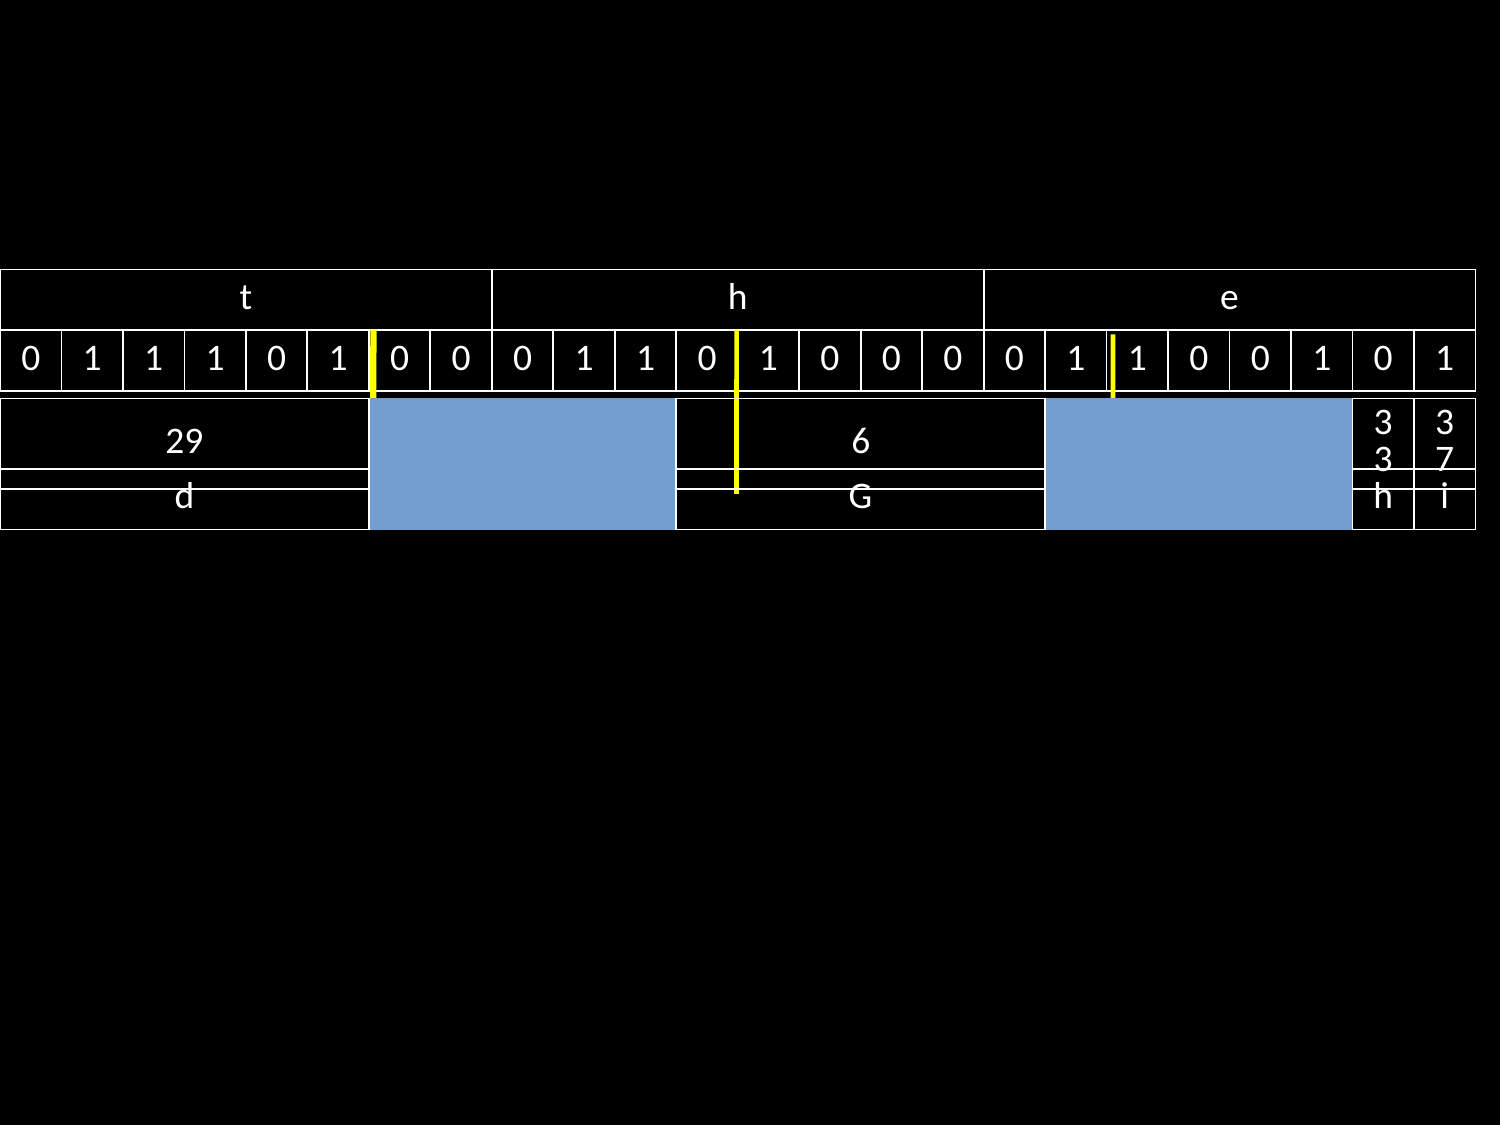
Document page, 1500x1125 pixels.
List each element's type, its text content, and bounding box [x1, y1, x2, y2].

table_cell 1 [739, 331, 798, 390]
table_header e [985, 270, 1475, 329]
table_cell 1 [124, 331, 184, 390]
table_cell 0 [431, 331, 491, 390]
table_cell 1 [185, 331, 245, 390]
table_header 33 [1353, 399, 1413, 468]
table_header h [493, 270, 983, 329]
table_cell 0 [923, 331, 983, 390]
table_cell 0 [377, 331, 429, 390]
table_cell 0 [677, 331, 734, 390]
table_cell 0 [800, 331, 860, 390]
table_header 6 [677, 399, 1044, 468]
table_cell 1 [1107, 331, 1167, 390]
table_cell 0 [1230, 331, 1290, 390]
table_header 37 [1415, 399, 1475, 468]
table_cell 0 [1169, 331, 1229, 390]
table_cell 1 [308, 331, 368, 390]
table_header G [677, 470, 1044, 529]
table_header 29 [1, 399, 368, 468]
table_cell 0 [247, 331, 306, 390]
table_cell 0 [1353, 331, 1413, 390]
table_cell 1 [1415, 331, 1475, 390]
table_header d [1, 470, 368, 529]
table_cell 0 [862, 331, 921, 390]
table_cell 0 [985, 331, 1044, 390]
table_cell 1 [616, 331, 675, 390]
table_cell 1 [1292, 331, 1352, 390]
table_cell 0 [1, 331, 61, 390]
table_header t [1, 270, 491, 329]
table_cell 0 [493, 331, 552, 390]
table_header i [1415, 470, 1475, 529]
table_cell 1 [554, 331, 614, 390]
table_cell 1 [1046, 331, 1106, 390]
table_cell 1 [62, 331, 122, 390]
table_header h [1353, 470, 1413, 529]
